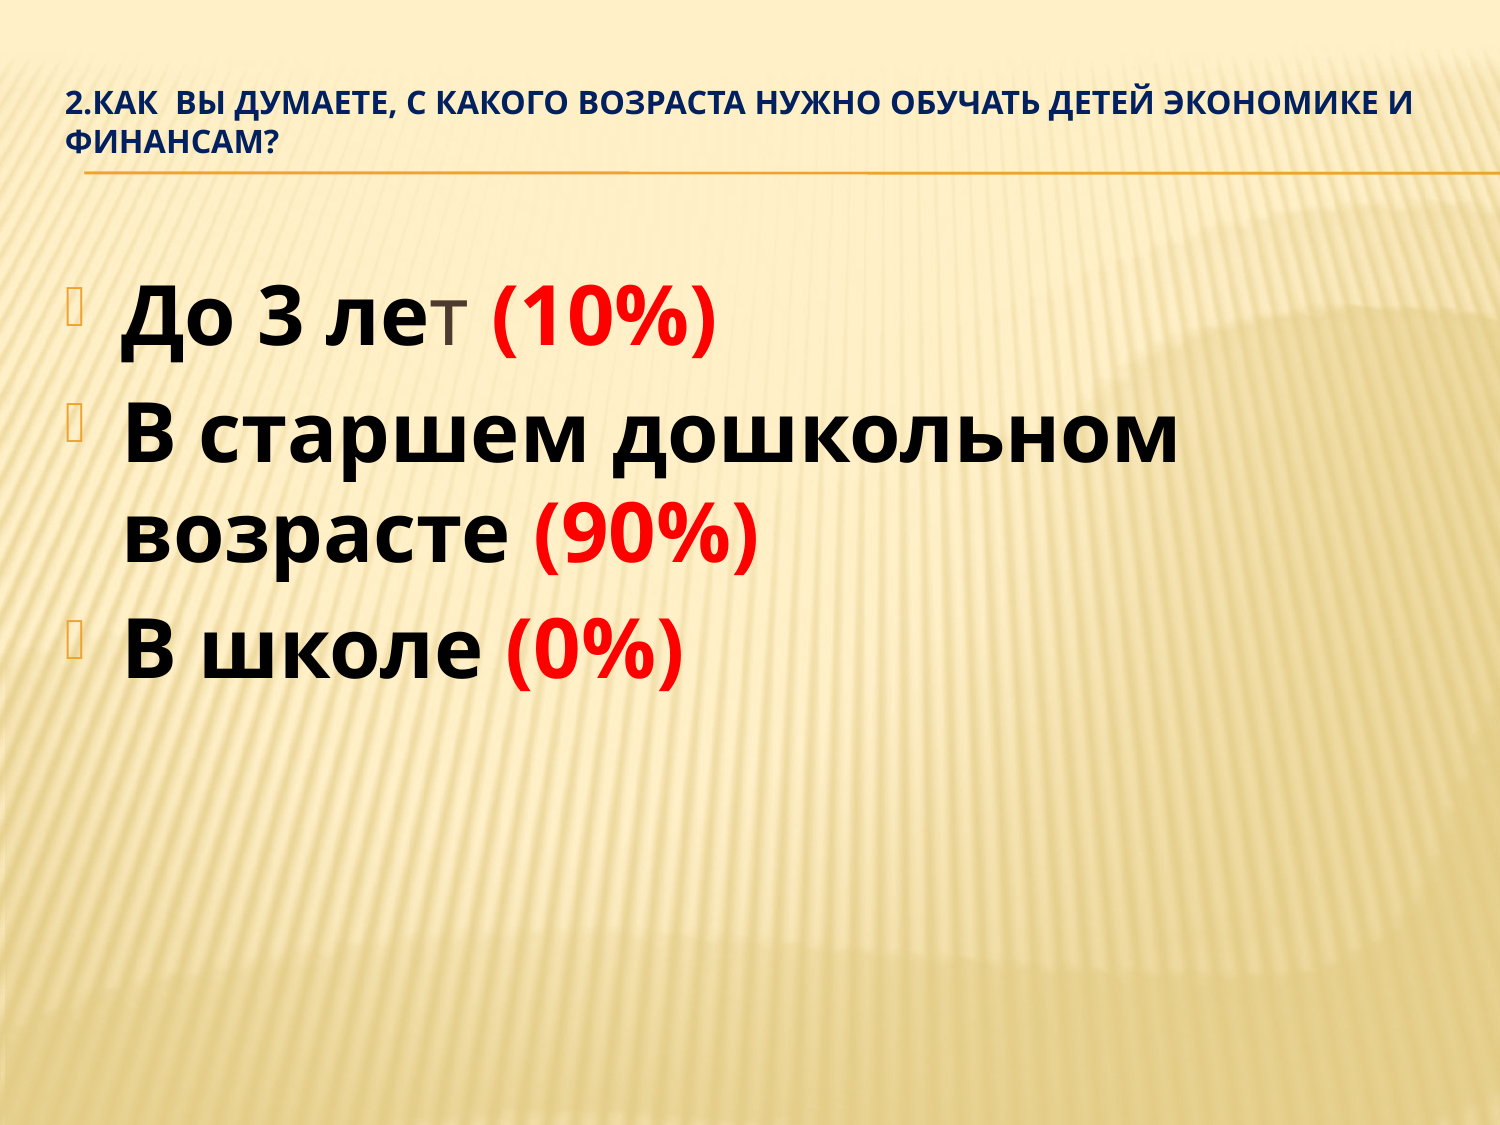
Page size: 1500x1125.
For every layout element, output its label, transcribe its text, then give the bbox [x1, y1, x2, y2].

title 2.Как Вы думаете, с какого возраста нужно обучать детей экономике и финансам? [50, 75, 1475, 213]
list До 3 лет (10%) В старшем дошкольном возрасте (90%) В школе (0%) [50, 254, 1475, 998]
